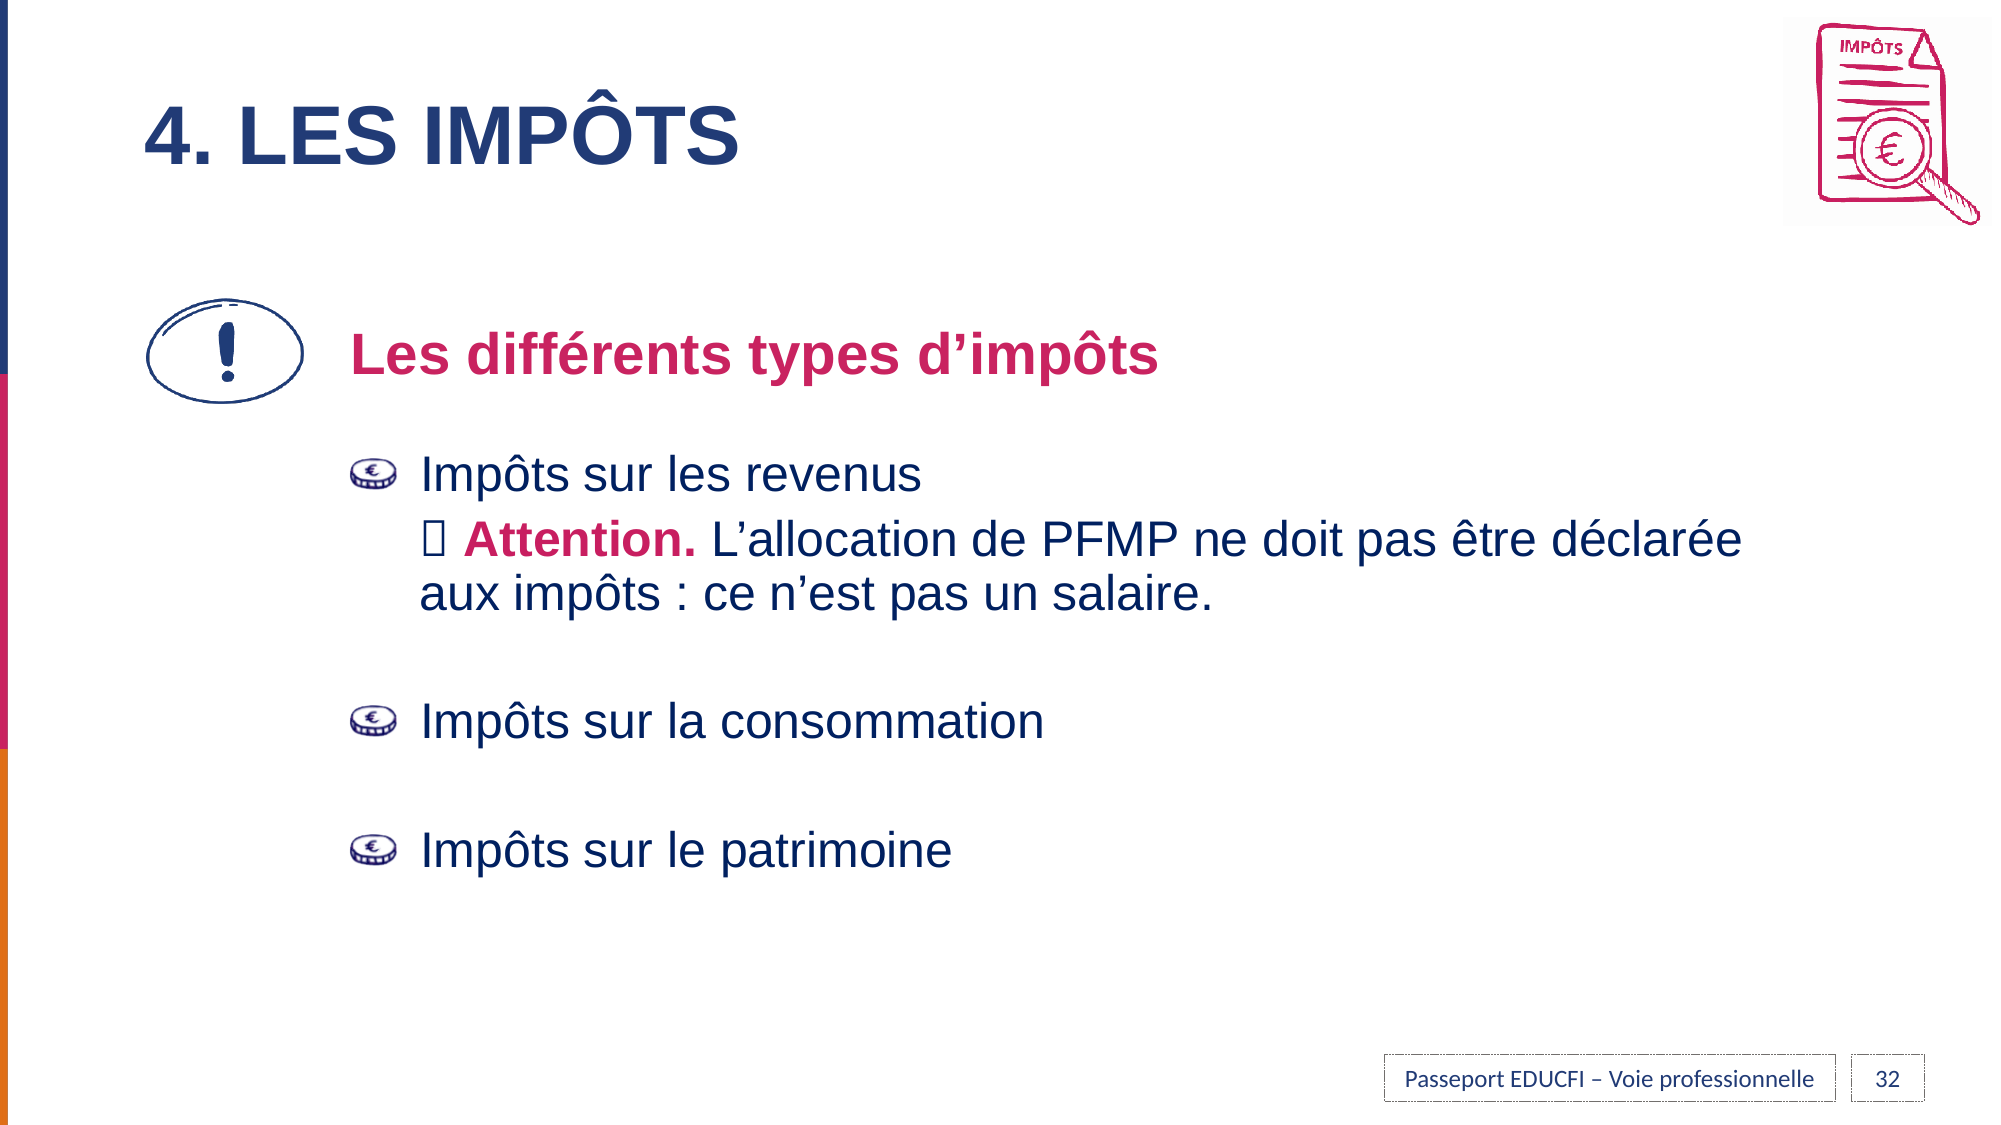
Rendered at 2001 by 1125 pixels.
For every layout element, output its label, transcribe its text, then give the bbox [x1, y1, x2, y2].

picture [347, 831, 421, 867]
picture [1783, 17, 1992, 226]
text_box 4. LES IMPÔTS [130, 84, 1783, 190]
slide_number 32 [1851, 1054, 1925, 1102]
footer Passeport EDUCFI – Voie professionnelle [1384, 1054, 1836, 1102]
picture [347, 702, 421, 738]
picture [347, 455, 421, 491]
text_box Impôts sur les revenus  Attention. L’allocation de PFMP ne doit pas être déclarée aux impôts : ce n’est pas un salaire. Impôts sur la consommation Impôts sur le patrimoine [258, 441, 1852, 886]
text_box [146, 298, 1181, 404]
picture [0, 0, 8, 1125]
